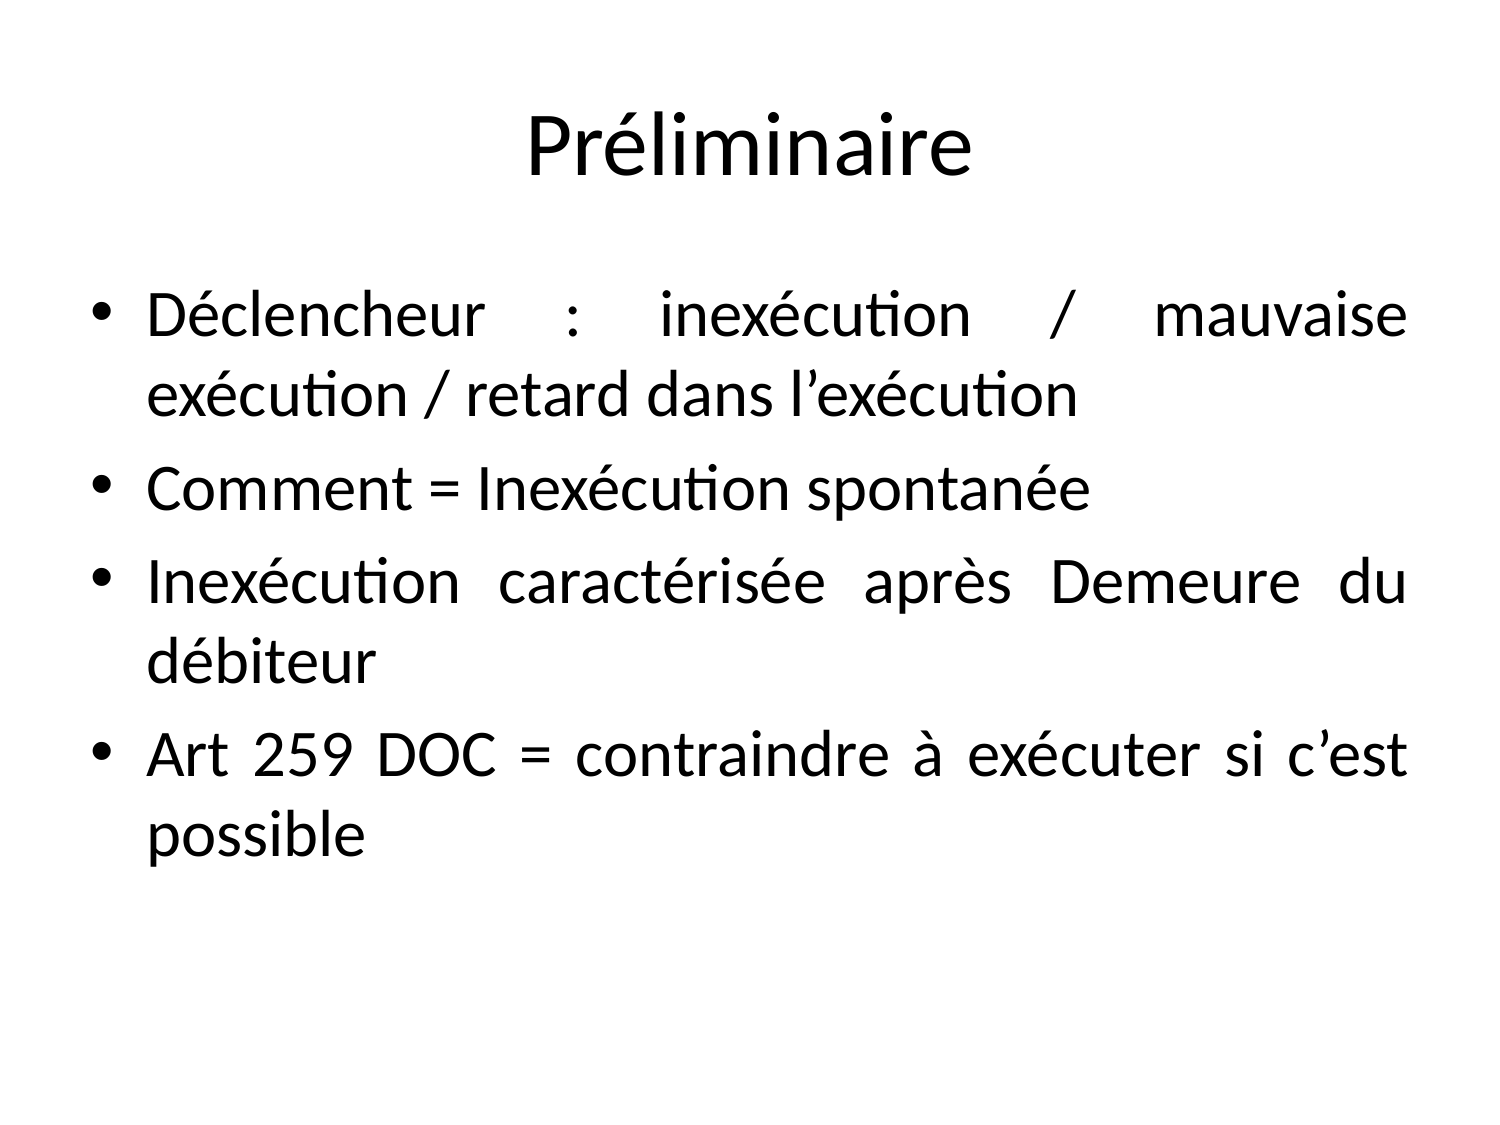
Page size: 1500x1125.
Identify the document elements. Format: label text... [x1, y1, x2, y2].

list Déclencheur : inexécution / mauvaise exécution / retard dans l’exécution Comment = Inexécution spontanée Inexécution caractérisée après Demeure du débiteur Art 259 DOC = contraindre à exécuter si c’est possible [75, 262, 1425, 1005]
title Préliminaire [75, 45, 1425, 233]
